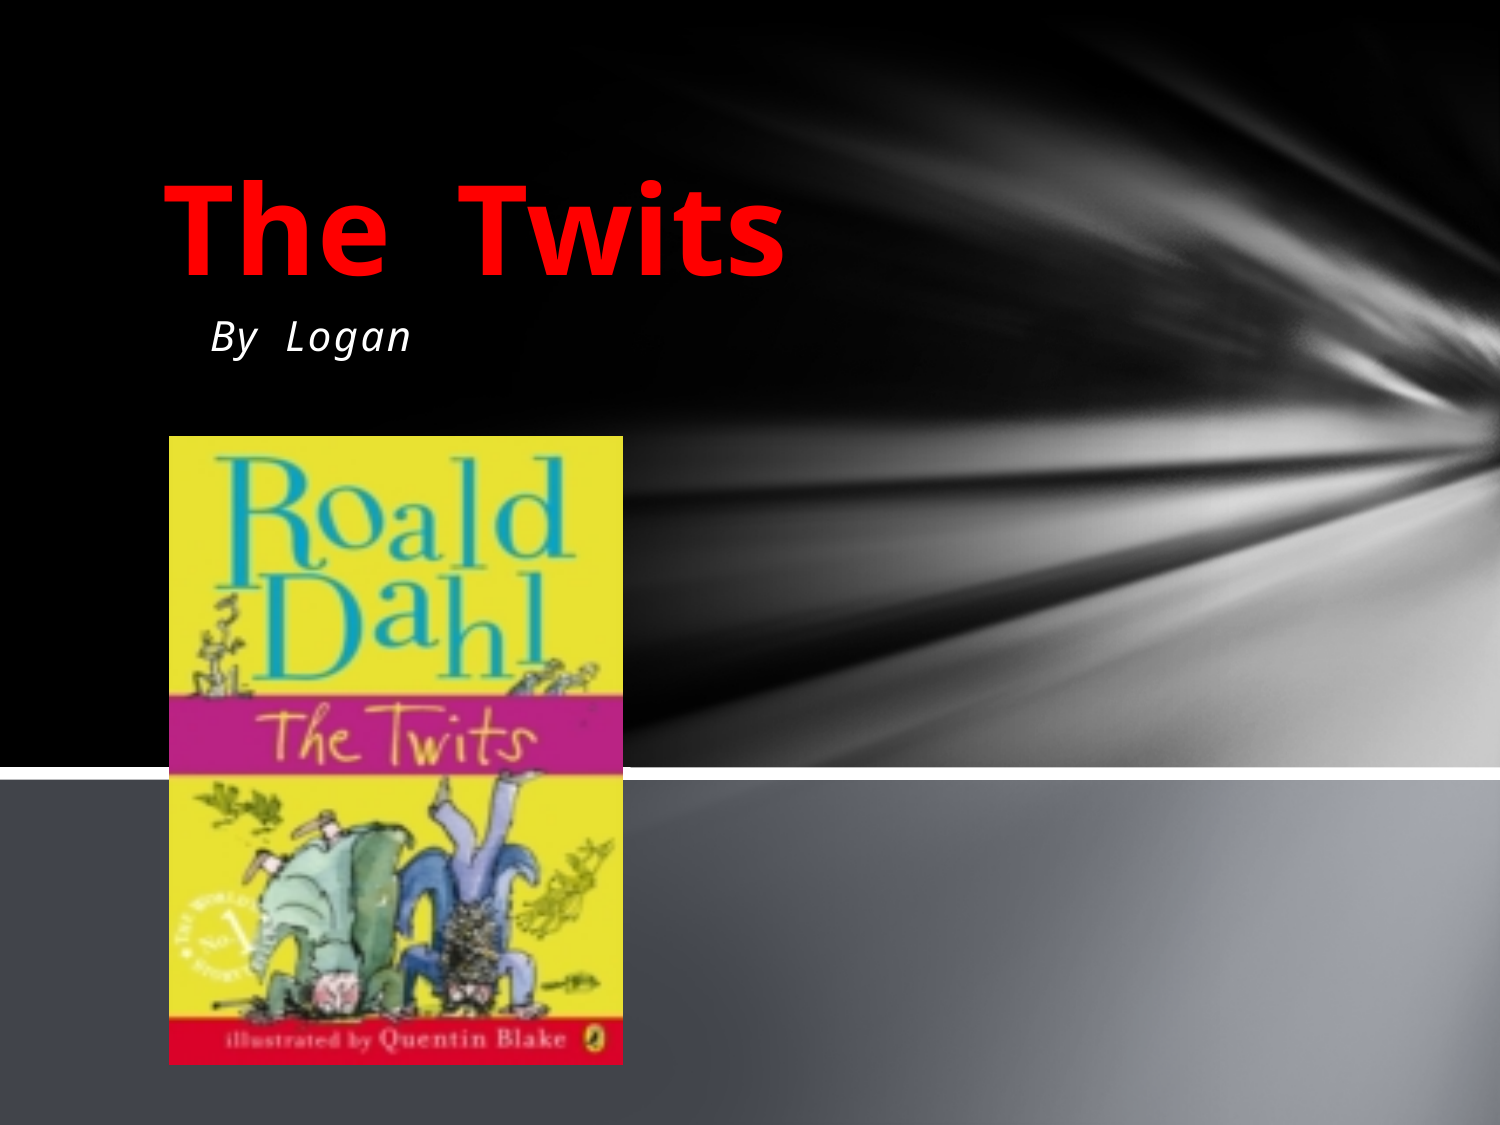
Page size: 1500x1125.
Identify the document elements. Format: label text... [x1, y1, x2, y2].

subtitle By Logan [194, 308, 1287, 725]
title The Twits [147, 66, 1423, 308]
picture [168, 436, 624, 1065]
